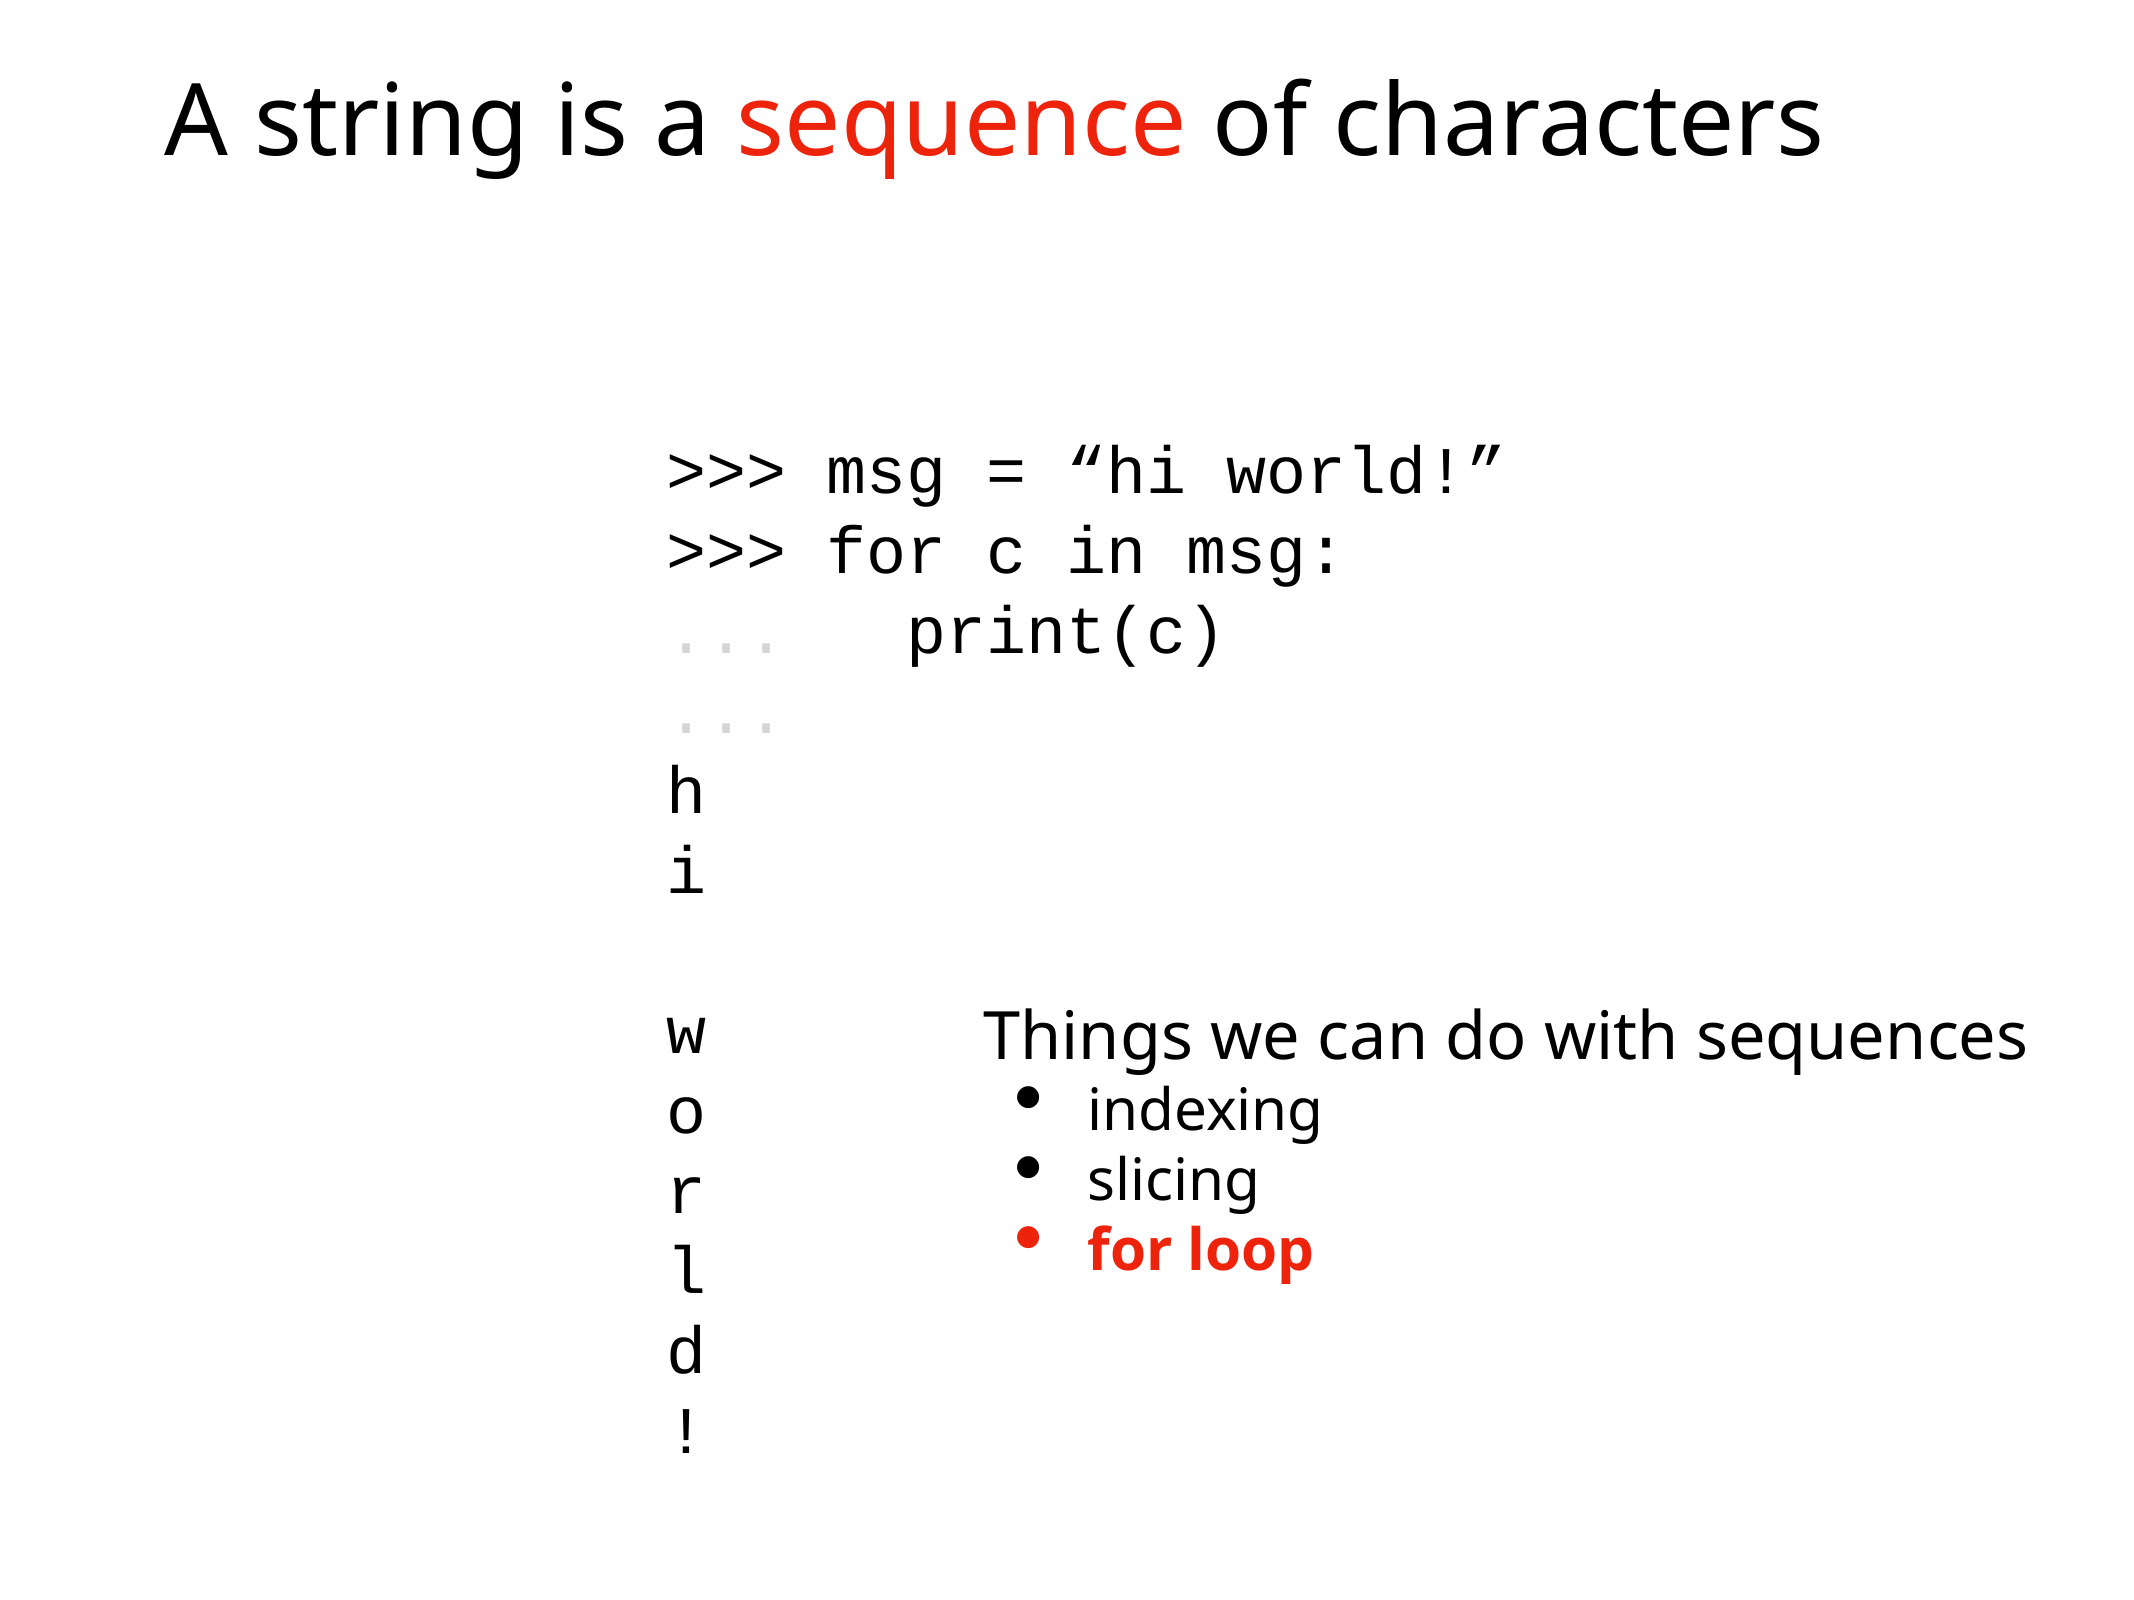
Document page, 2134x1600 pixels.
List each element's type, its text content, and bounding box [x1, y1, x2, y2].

title A string is a sequence of characters [155, 41, 1978, 191]
text_box Things we can do with sequences indexing slicing for loop [975, 984, 2038, 1291]
text_box >>> msg = “hi world!” >>> for c in msg: ... print(c) ... h i w o r l d ! [658, 418, 1515, 1475]
